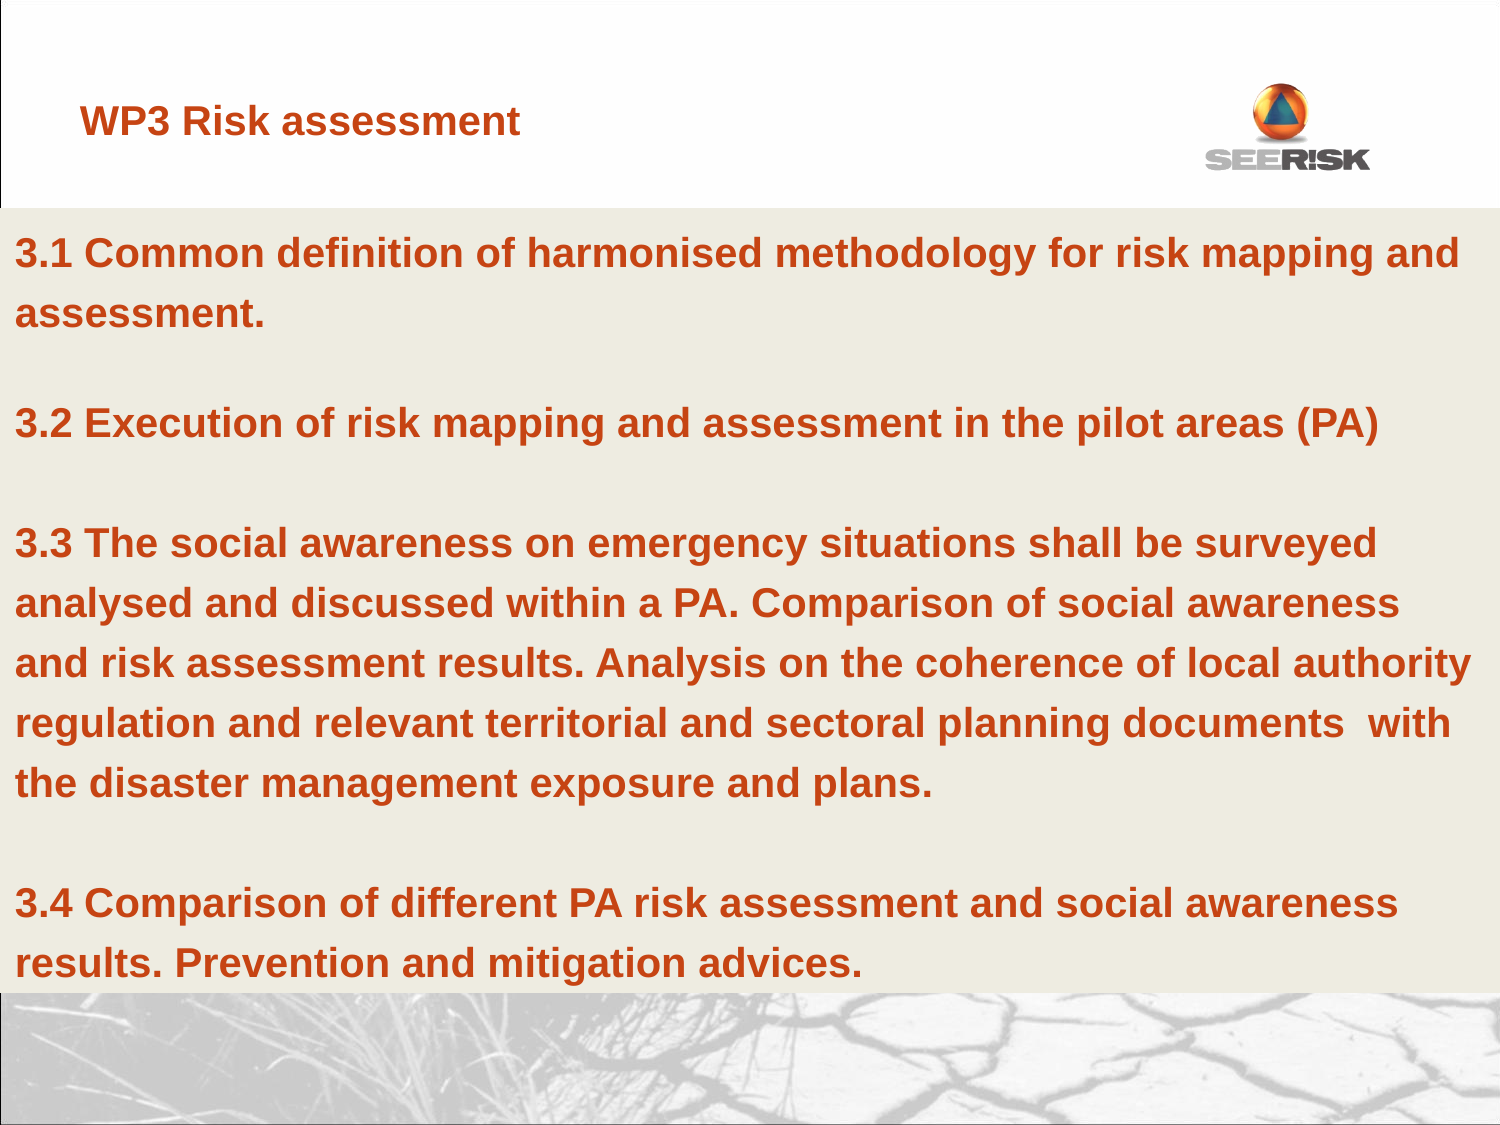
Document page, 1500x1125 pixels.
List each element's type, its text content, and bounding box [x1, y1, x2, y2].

text_box 3.1 Common definition of harmonised methodology for risk mapping and assessment. 3.2 Execution of risk mapping and assessment in the pilot areas (PA) 3.3 The social awareness on emergency situations shall be surveyed analysed and discussed within a PA. Comparison of social awareness and risk assessment results. Analysis on the coherence of local authority regulation and relevant territorial and sectoral planning documents with the disaster management exposure and plans. 3.4 Comparison of different PA risk assessment and social awareness results. Prevention and mitigation advices. [0, 208, 1500, 993]
picture [0, 993, 1500, 1125]
picture [0, 0, 1500, 208]
title WP3 Risk assessment [64, 54, 1048, 183]
